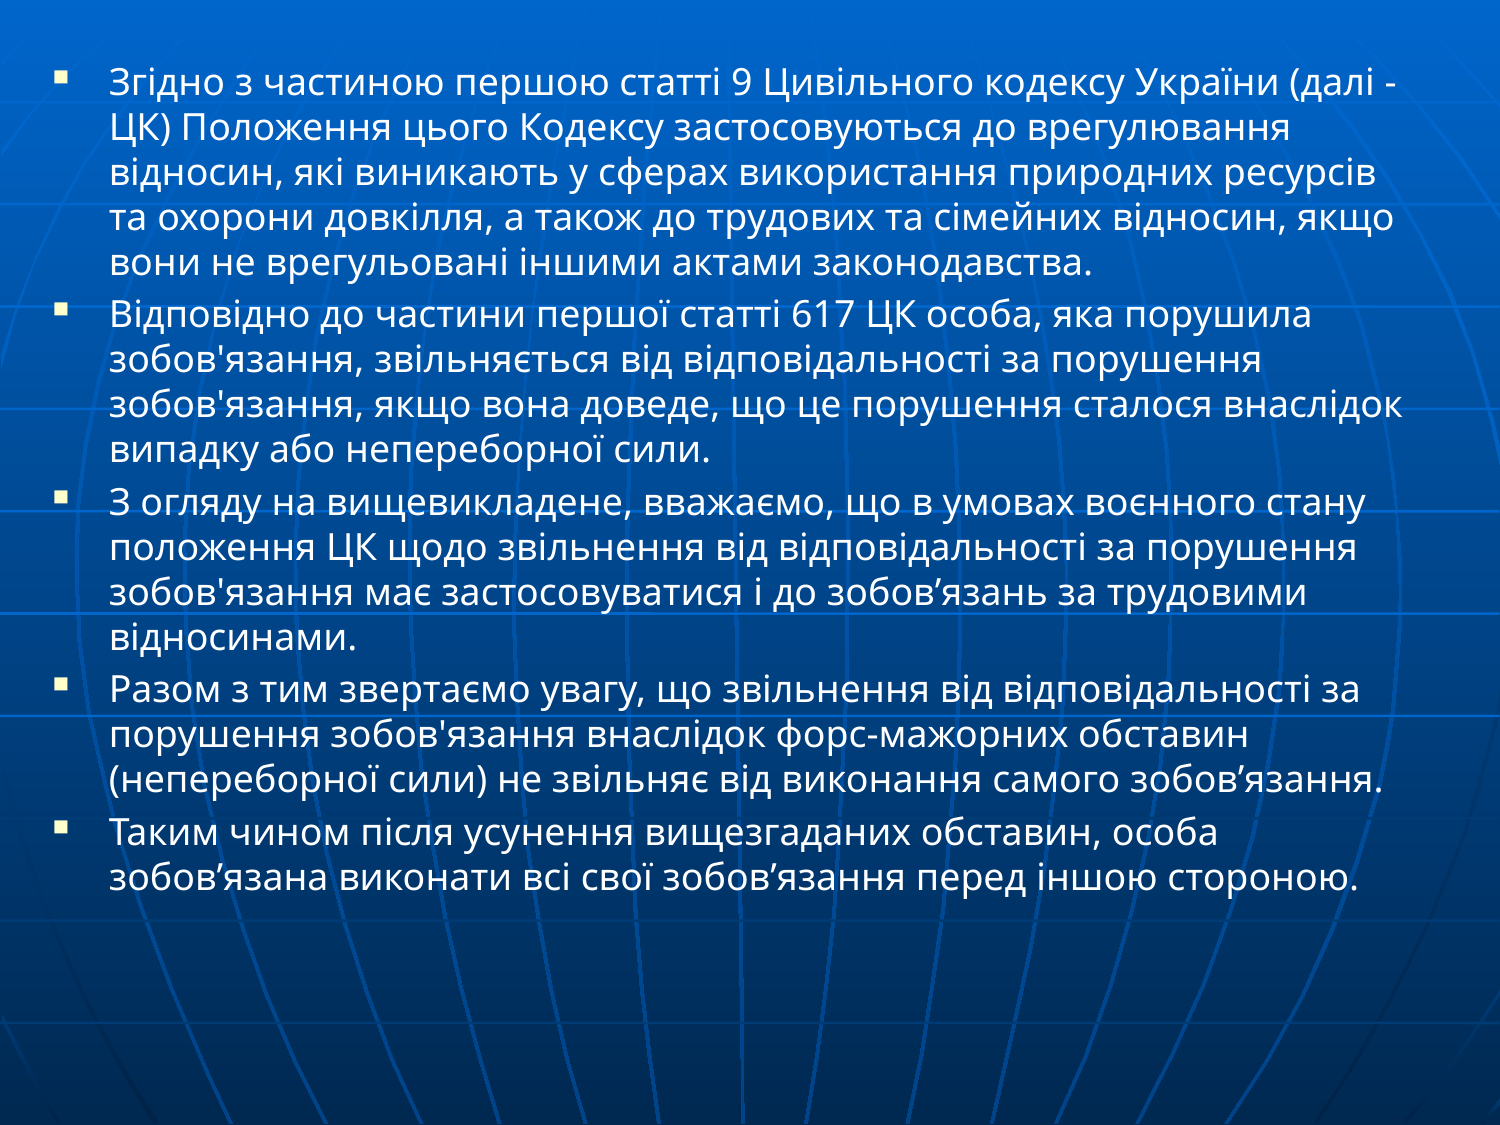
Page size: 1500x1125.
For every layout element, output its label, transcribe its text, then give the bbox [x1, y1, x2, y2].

list Згідно з частиною першою статті 9 Цивільного кодексу України (далі - ЦК) Положення цього Кодексу застосовуються до врегулювання відносин, які виникають у сферах використання природних ресурсів та охорони довкілля, а також до трудових та сімейних відносин, якщо вони не врегульовані іншими актами законодавства. Відповідно до частини першої статті 617 ЦК особа, яка порушила зобов'язання, звільняється від відповідальності за порушення зобов'язання, якщо вона доведе, що це порушення сталося внаслідок випадку або непереборної сили. З огляду на вищевикладене, вважаємо, що в умовах воєнного стану положення ЦК щодо звільнення від відповідальності за порушення зобов'язання має застосовуватися і до зобов’язань за трудовими відносинами. Разом з тим звертаємо увагу, що звільнення від відповідальності за порушення зобов'язання внаслідок форс-мажорних обставин (непереборної сили) не звільняє від виконання самого зобов’язання. Таким чином після усунення вищезгаданих обставин, особа зобов’язана виконати всі свої зобов’язання перед іншою стороною. [37, 50, 1438, 1050]
